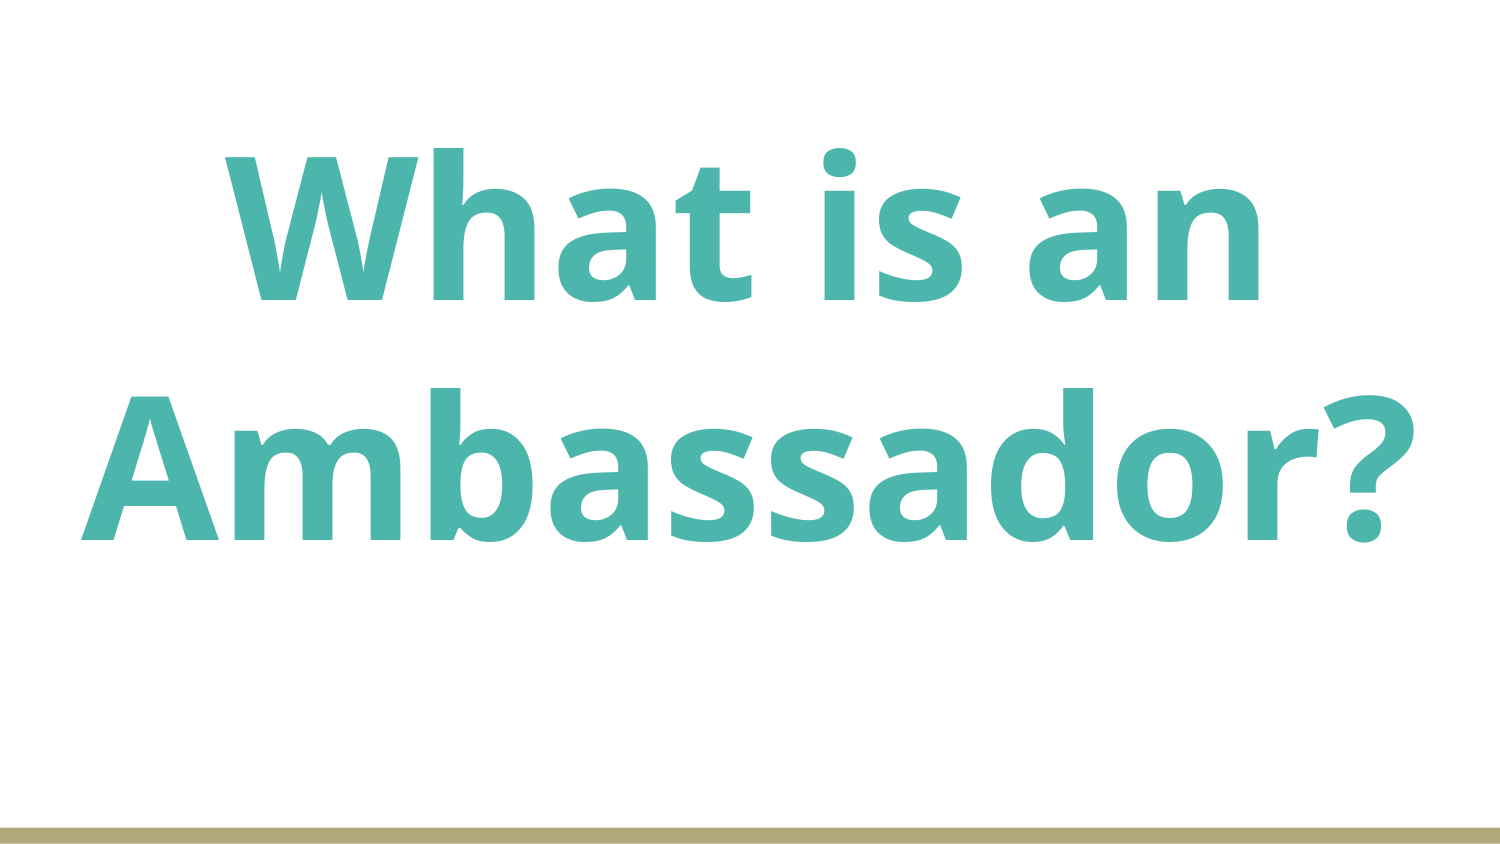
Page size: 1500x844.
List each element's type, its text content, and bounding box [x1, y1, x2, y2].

title What is an Ambassador? [51, 214, 1449, 467]
